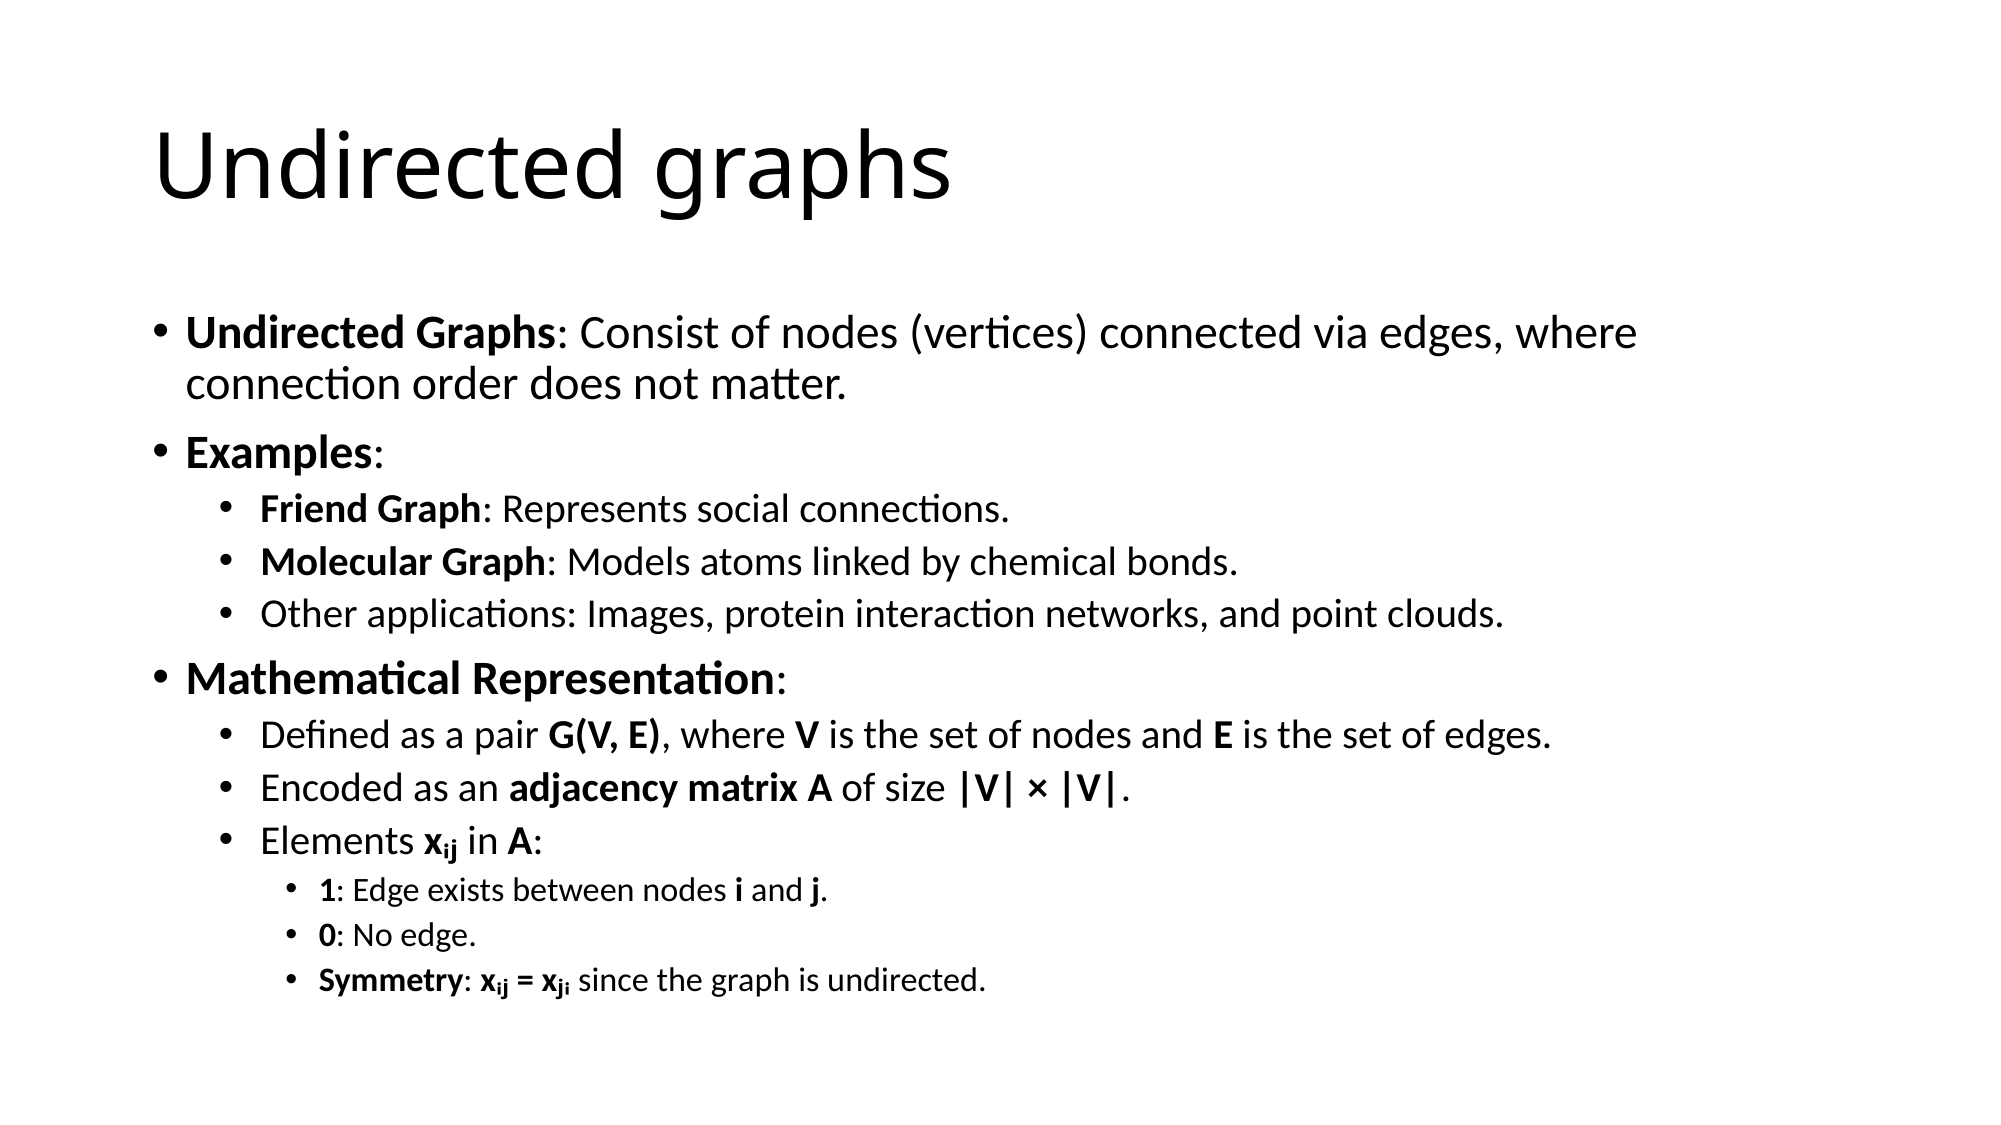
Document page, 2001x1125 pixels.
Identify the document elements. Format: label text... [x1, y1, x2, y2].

title Undirected graphs [137, 59, 1863, 278]
list Undirected Graphs: Consist of nodes (vertices) connected via edges, where connection order does not matter. Examples: Friend Graph: Represents social connections. Molecular Graph: Models atoms linked by chemical bonds. Other applications: Images, protein interaction networks, and point clouds. Mathematical Representation: Defined as a pair G(V, E), where V is the set of nodes and E is the set of edges. Encoded as an adjacency matrix A of size |V| × |V|. Elements xᵢⱼ in A: 1: Edge exists between nodes i and j. 0: No edge. Symmetry: xᵢⱼ = xⱼᵢ since the graph is undirected. [137, 299, 1863, 1014]
